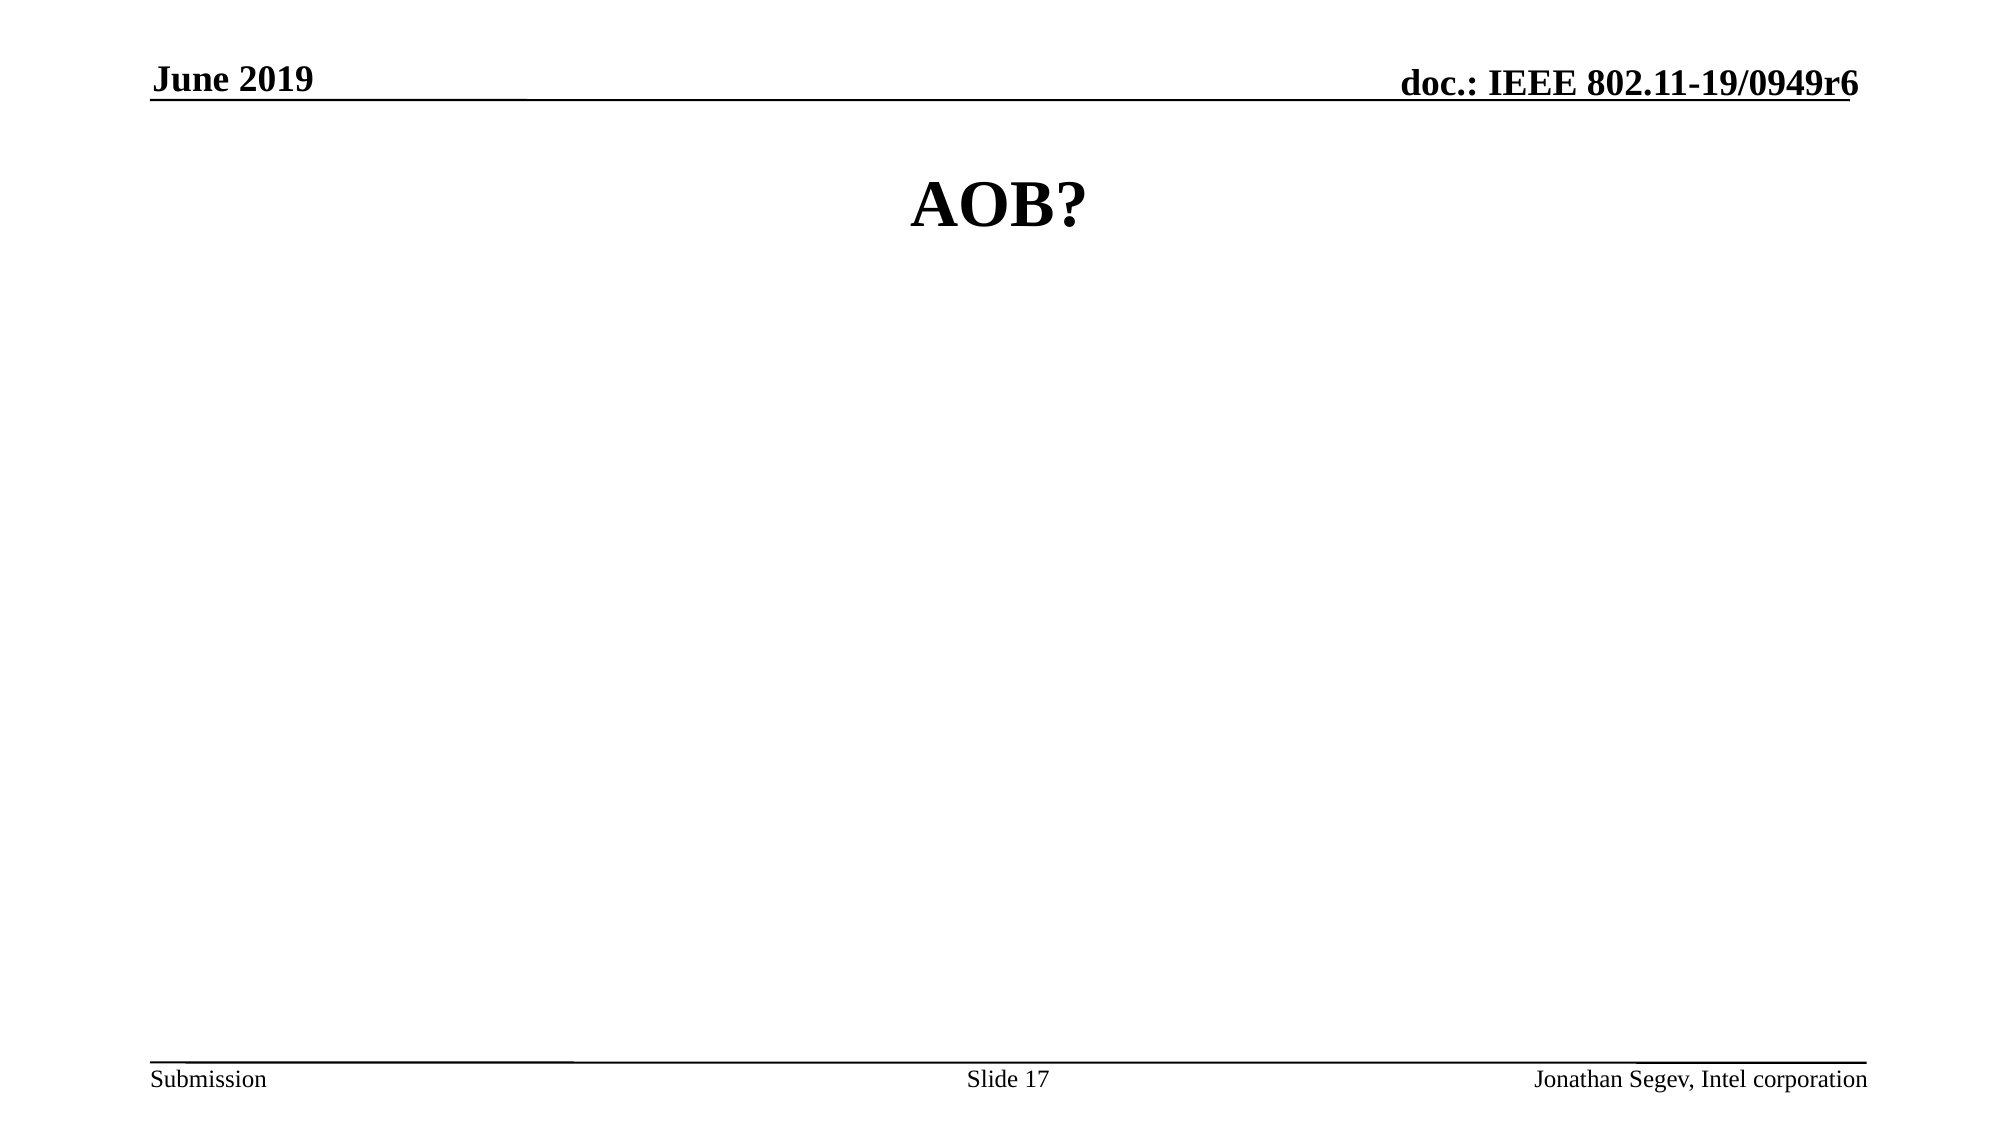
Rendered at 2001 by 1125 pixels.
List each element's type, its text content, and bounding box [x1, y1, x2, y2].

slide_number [152, 54, 563, 100]
slide_number Slide 17 [950, 1061, 1067, 1123]
footer Jonathan Segev, Intel corporation [1171, 1061, 1869, 1093]
title AOB? [149, 112, 1850, 288]
